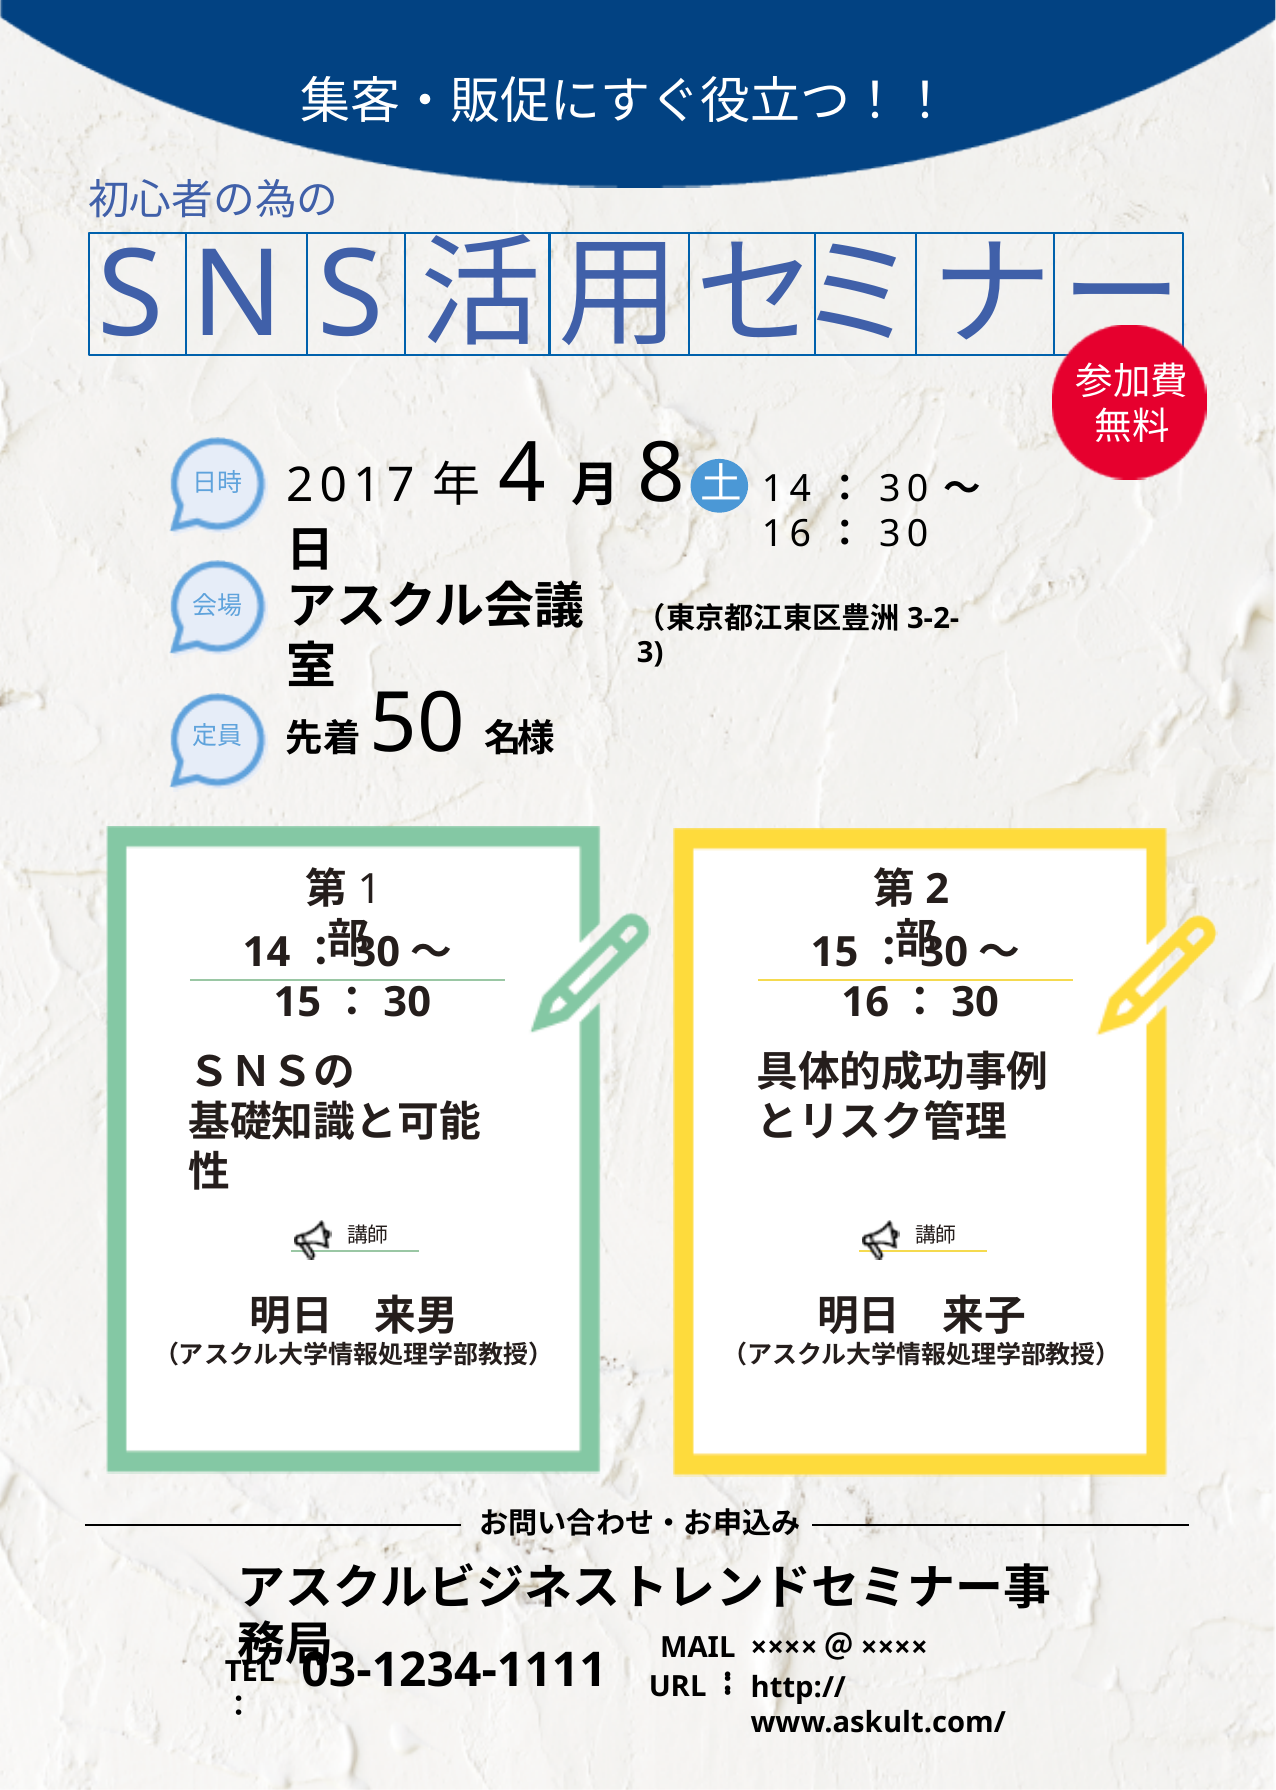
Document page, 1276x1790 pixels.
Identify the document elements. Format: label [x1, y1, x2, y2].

picture [0, 0, 1276, 1790]
text_box [1052, 325, 1207, 480]
